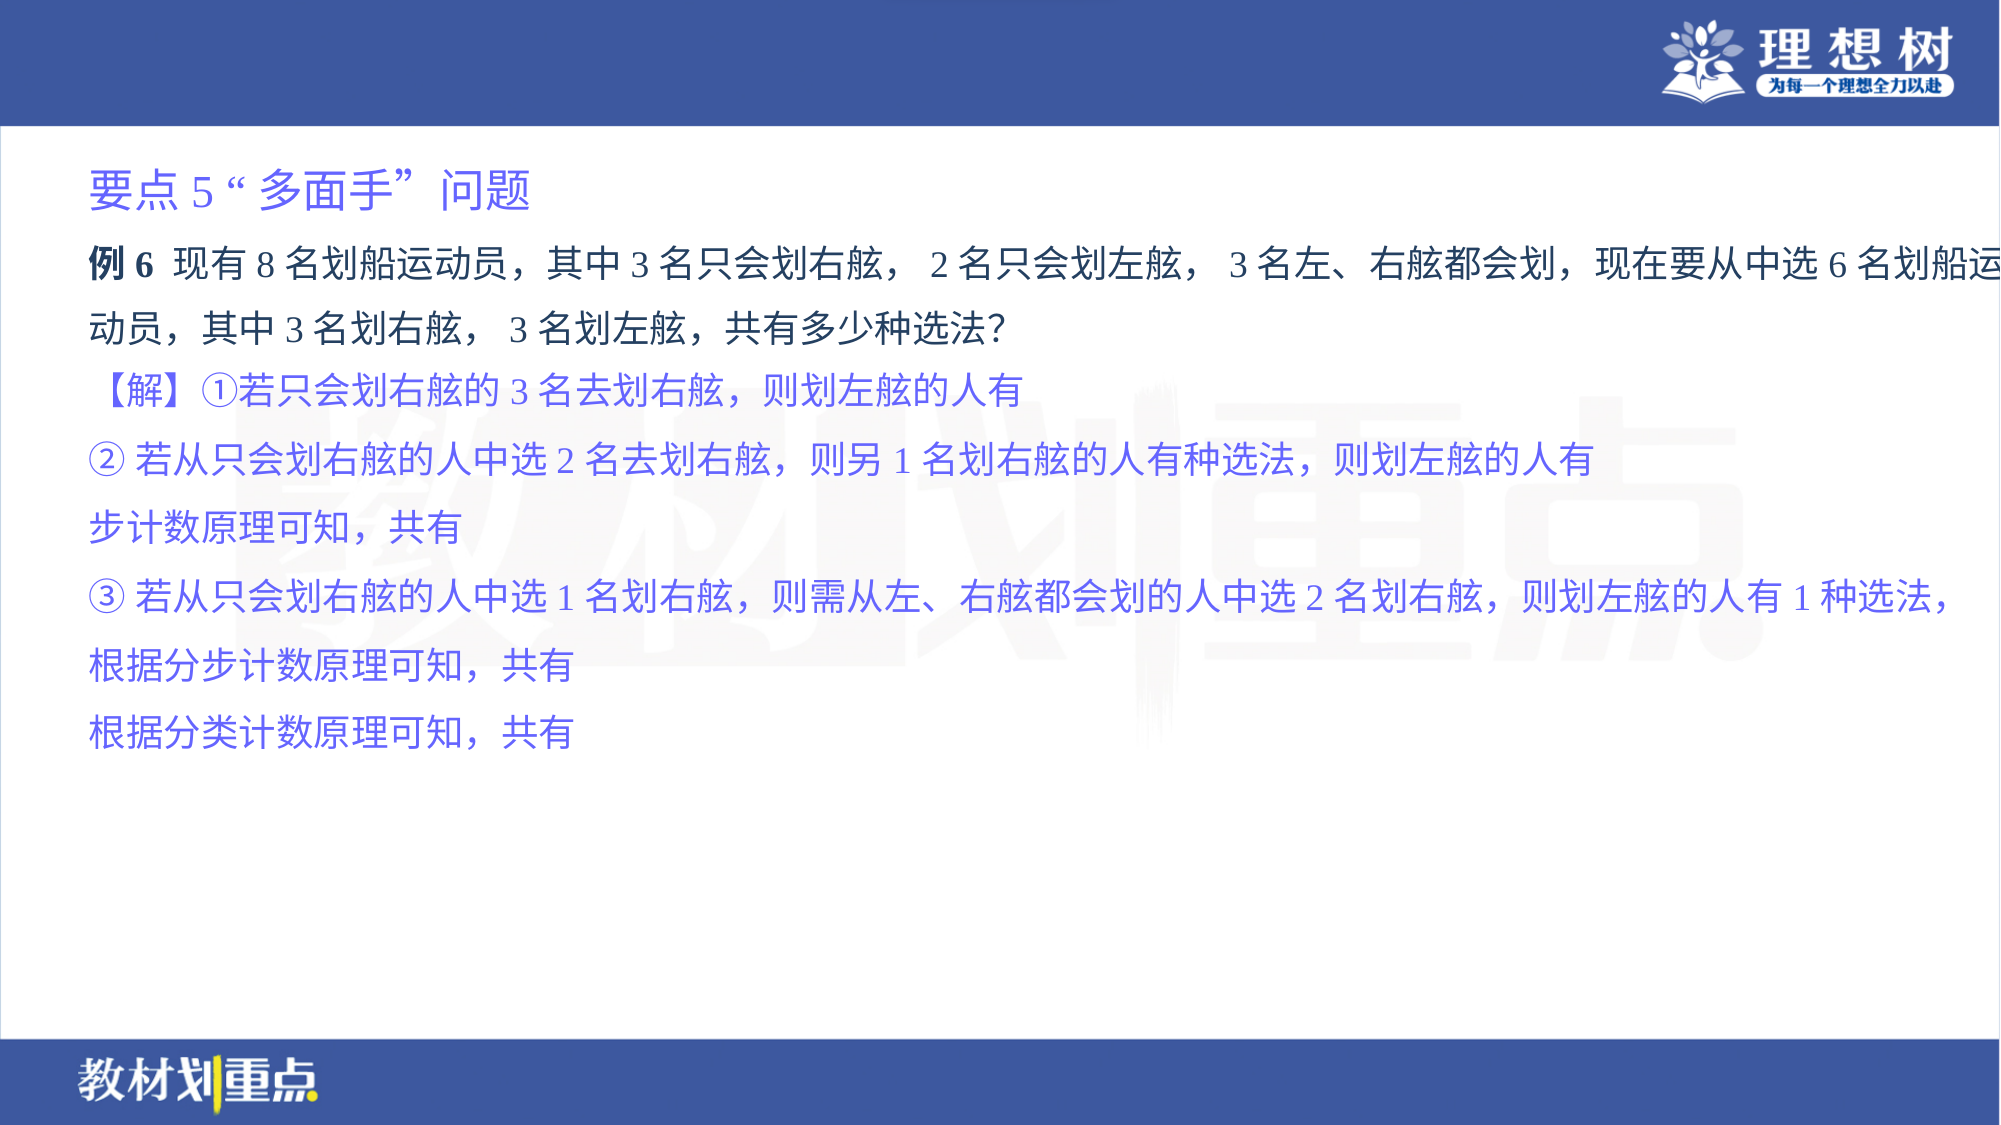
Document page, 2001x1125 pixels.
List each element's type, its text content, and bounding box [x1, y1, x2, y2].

text_box 例6 现有8名划船运动员，其中3名只会划右舷，2名只会划左舷，3名左、右舷都会划，现在要从中选6名划船运 动员，其中3名划右舷，3名划左舷，共有多少种选法？ [88, 216, 1911, 343]
text_box 要点5 “多面手”问题 [88, 135, 1911, 216]
picture [0, 0, 2000, 1125]
